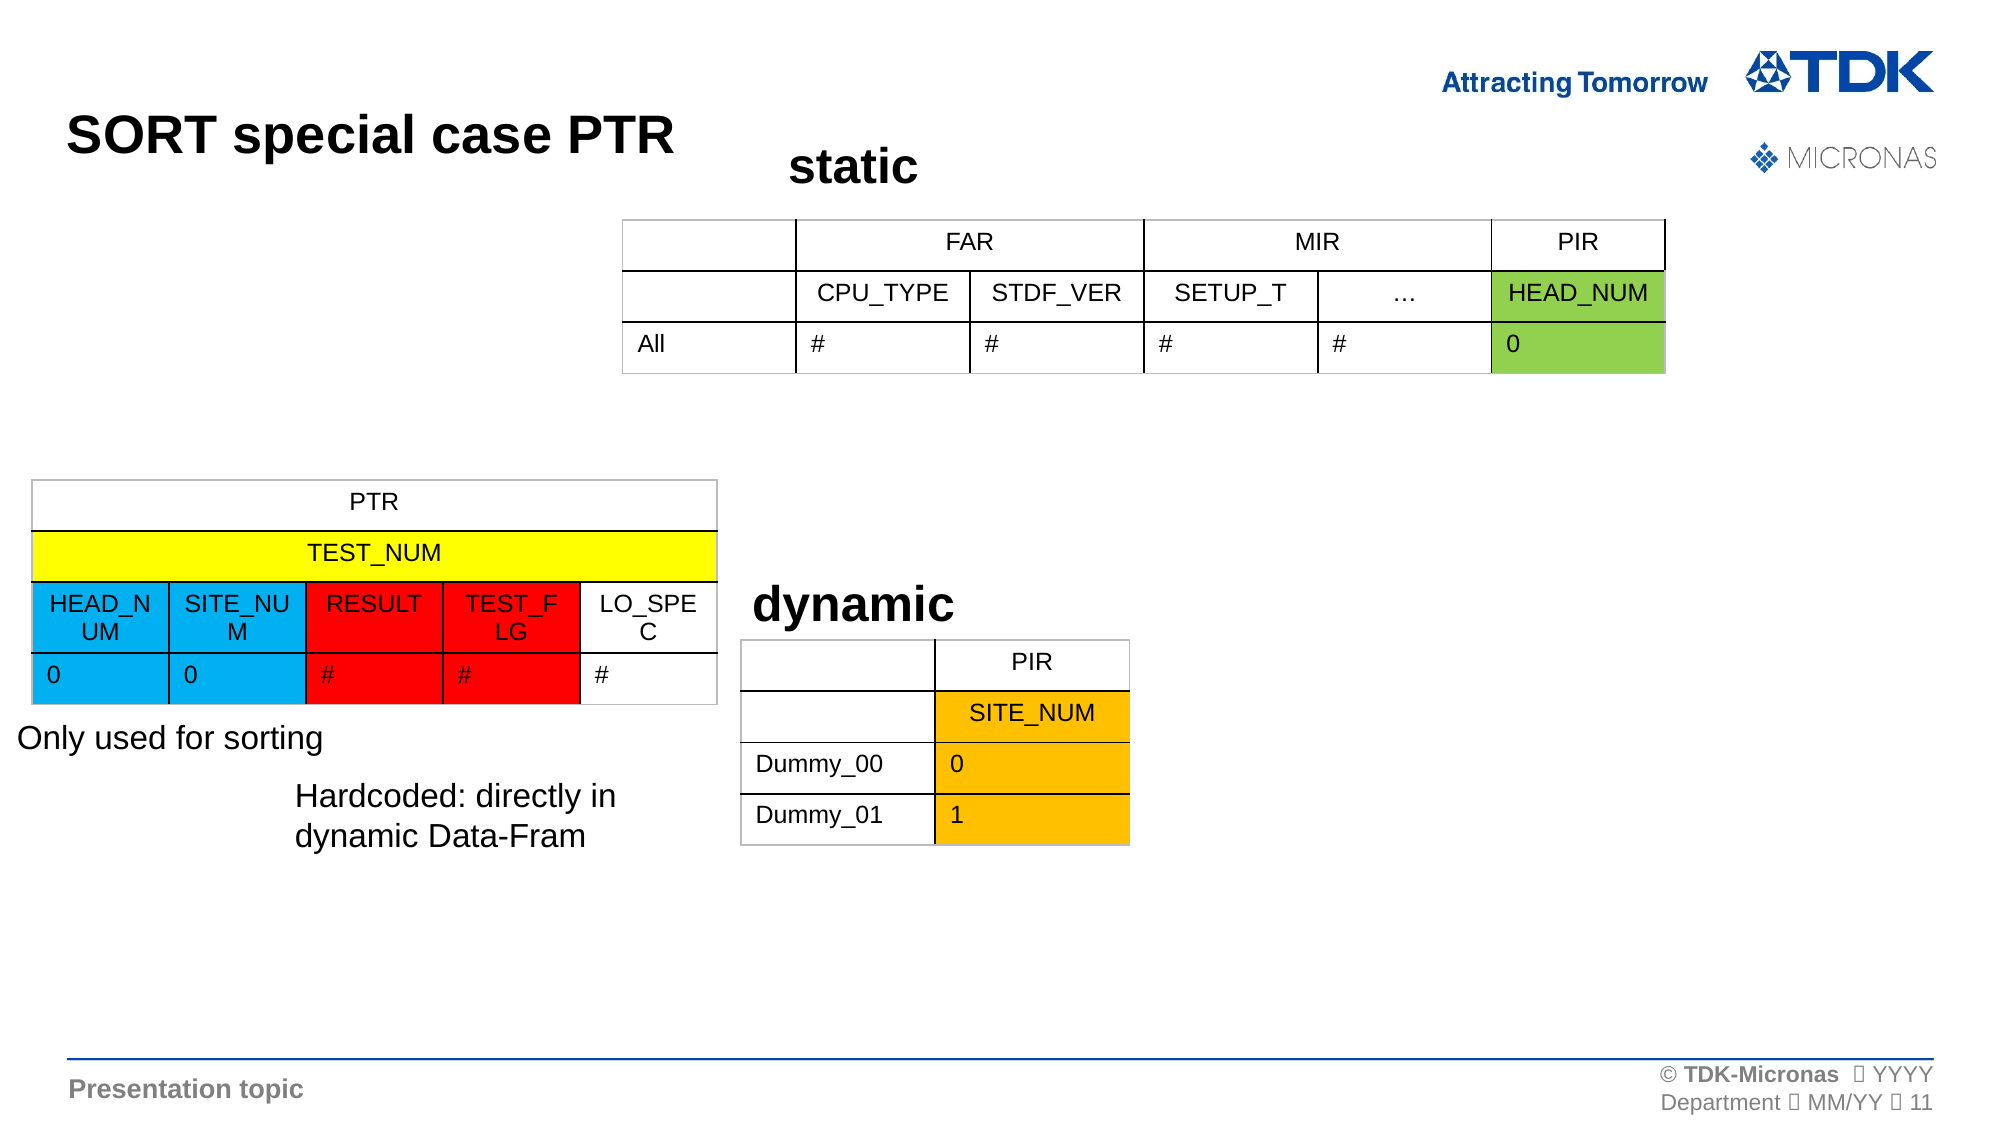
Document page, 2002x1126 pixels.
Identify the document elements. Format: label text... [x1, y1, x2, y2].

table_cell 0 [33, 654, 168, 704]
table_cell # [971, 323, 1143, 373]
table_cell # [797, 323, 969, 373]
text_box Hardcoded: directly in dynamic Data-Fram [279, 766, 660, 862]
table_cell SETUP_T [1145, 272, 1317, 321]
table_cell All [623, 323, 795, 373]
table_cell 1 [936, 795, 1129, 844]
table_header FAR [797, 221, 1143, 270]
text_box dynamic [737, 564, 970, 640]
table_cell 0 [936, 743, 1129, 793]
title SORT special case PTR [66, 34, 1330, 165]
table_cell # [1145, 323, 1317, 373]
table_header [742, 641, 934, 690]
table_header PIR [936, 641, 1129, 690]
table_header MIR [1145, 221, 1491, 270]
picture [1750, 142, 1936, 173]
table_cell CPU_TYPE [797, 272, 969, 321]
table_cell 0 [170, 654, 305, 704]
table_cell LO_SPEC [581, 583, 716, 652]
text_box Only used for sorting [2, 708, 339, 764]
table_cell TEST_FLG [444, 583, 579, 652]
table_cell # [581, 654, 716, 704]
table_header PTR [33, 481, 716, 530]
text_box static [773, 126, 934, 201]
table_header [623, 221, 795, 270]
table_cell STDF_VER [971, 272, 1143, 321]
table_cell HEAD_NUM [1492, 272, 1664, 321]
table_header PIR [1492, 221, 1664, 270]
table_cell SITE_NUM [170, 583, 305, 652]
table_cell Dummy_00 [742, 743, 934, 793]
table_cell HEAD_NUM [33, 583, 168, 652]
table_cell … [1319, 272, 1491, 321]
table_cell 0 [1492, 323, 1664, 373]
picture [1441, 51, 1934, 98]
table_cell # [1319, 323, 1491, 373]
table_cell TEST_NUM [33, 532, 716, 581]
table_cell SITE_NUM [936, 692, 1129, 742]
table_cell Dummy_01 [742, 795, 934, 844]
table_cell # [307, 654, 442, 704]
table_cell [623, 272, 795, 321]
table_cell RESULT [307, 583, 442, 652]
table_cell # [444, 654, 579, 704]
table_cell [742, 692, 934, 742]
